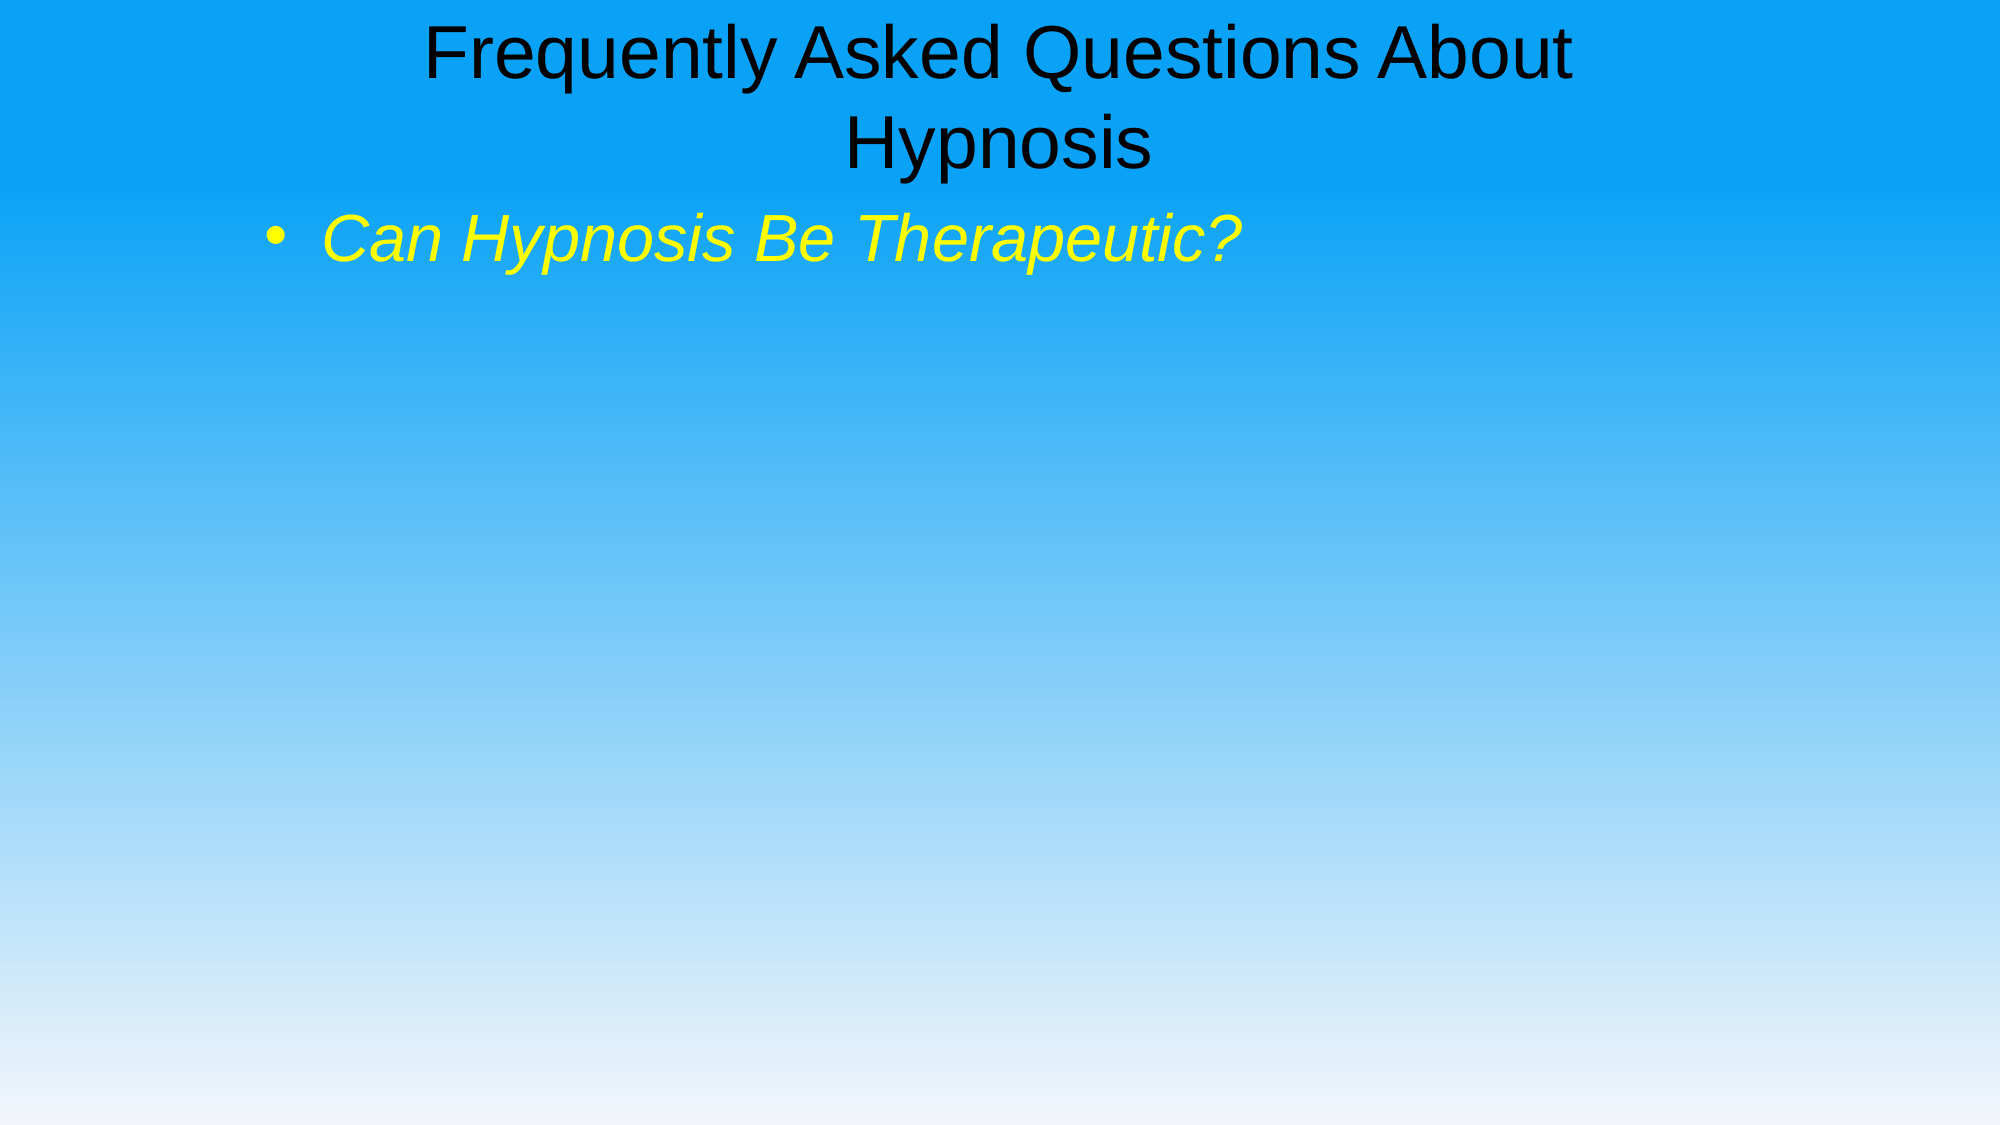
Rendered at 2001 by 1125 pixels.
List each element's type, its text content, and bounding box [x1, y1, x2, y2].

text_box Can Hypnosis Be Therapeutic? [249, 187, 1750, 930]
title Frequently Asked Questions About Hypnosis [248, 0, 1749, 168]
